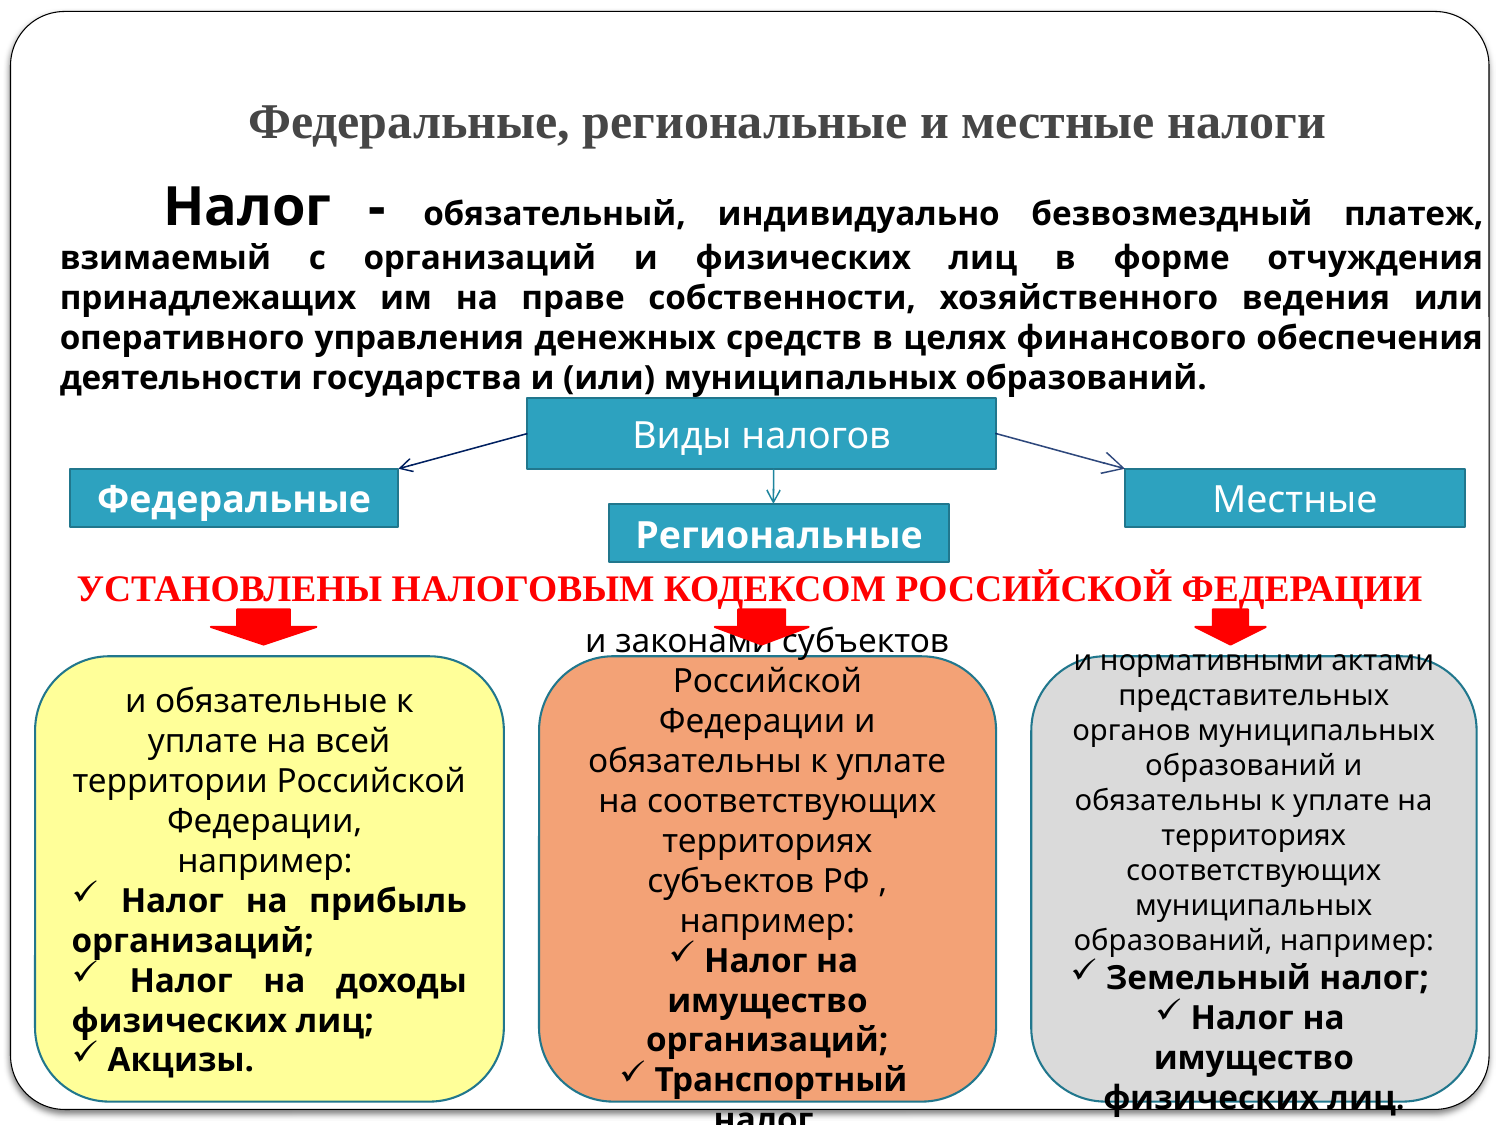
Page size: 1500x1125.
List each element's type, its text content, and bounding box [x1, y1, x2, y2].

text_box [209, 608, 318, 646]
text_box и законами субъектов Российской Федерации и обязательны к уплате на соответствующих территориях субъектов РФ , например: Налог на имущество организаций; Транспортный налог. [537, 655, 998, 1103]
list Налог - обязательный, индивидуально безвозмездный платеж, взимаемый с организаций и физических лиц в форме отчуждения принадлежащих им на праве собственности, хозяйственного ведения или оперативного управления денежных средств в целях финансового обеспечения деятельности государства и (или) муниципальных образований. УСТАНОВЛЕНЫ НАЛОГОВЫМ КОДЕКСОМ РОССИЙСКОЙ ФЕДЕРАЦИИ [0, 164, 1500, 1125]
title Федеральные, региональные и местные налоги [150, 45, 1425, 164]
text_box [398, 432, 528, 469]
text_box [1194, 608, 1267, 646]
text_box Виды налогов [526, 397, 997, 470]
text_box и нормативными актами представительных органов муниципальных образований и обязательны к уплате на территориях соответствующих муниципальных образований, например: Земельный налог; Налог на имущество физических лиц. [1030, 655, 1478, 1103]
text_box [713, 608, 810, 646]
text_box Местные [1124, 468, 1466, 528]
text_box Региональные [608, 503, 950, 563]
text_box и обязательные к уплате на всей территории Российской Федерации, например: Налог на прибыль организаций; Налог на доходы физических лиц; Акцизы. [33, 655, 505, 1103]
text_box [995, 433, 1126, 469]
text_box Федеральные [69, 468, 399, 528]
